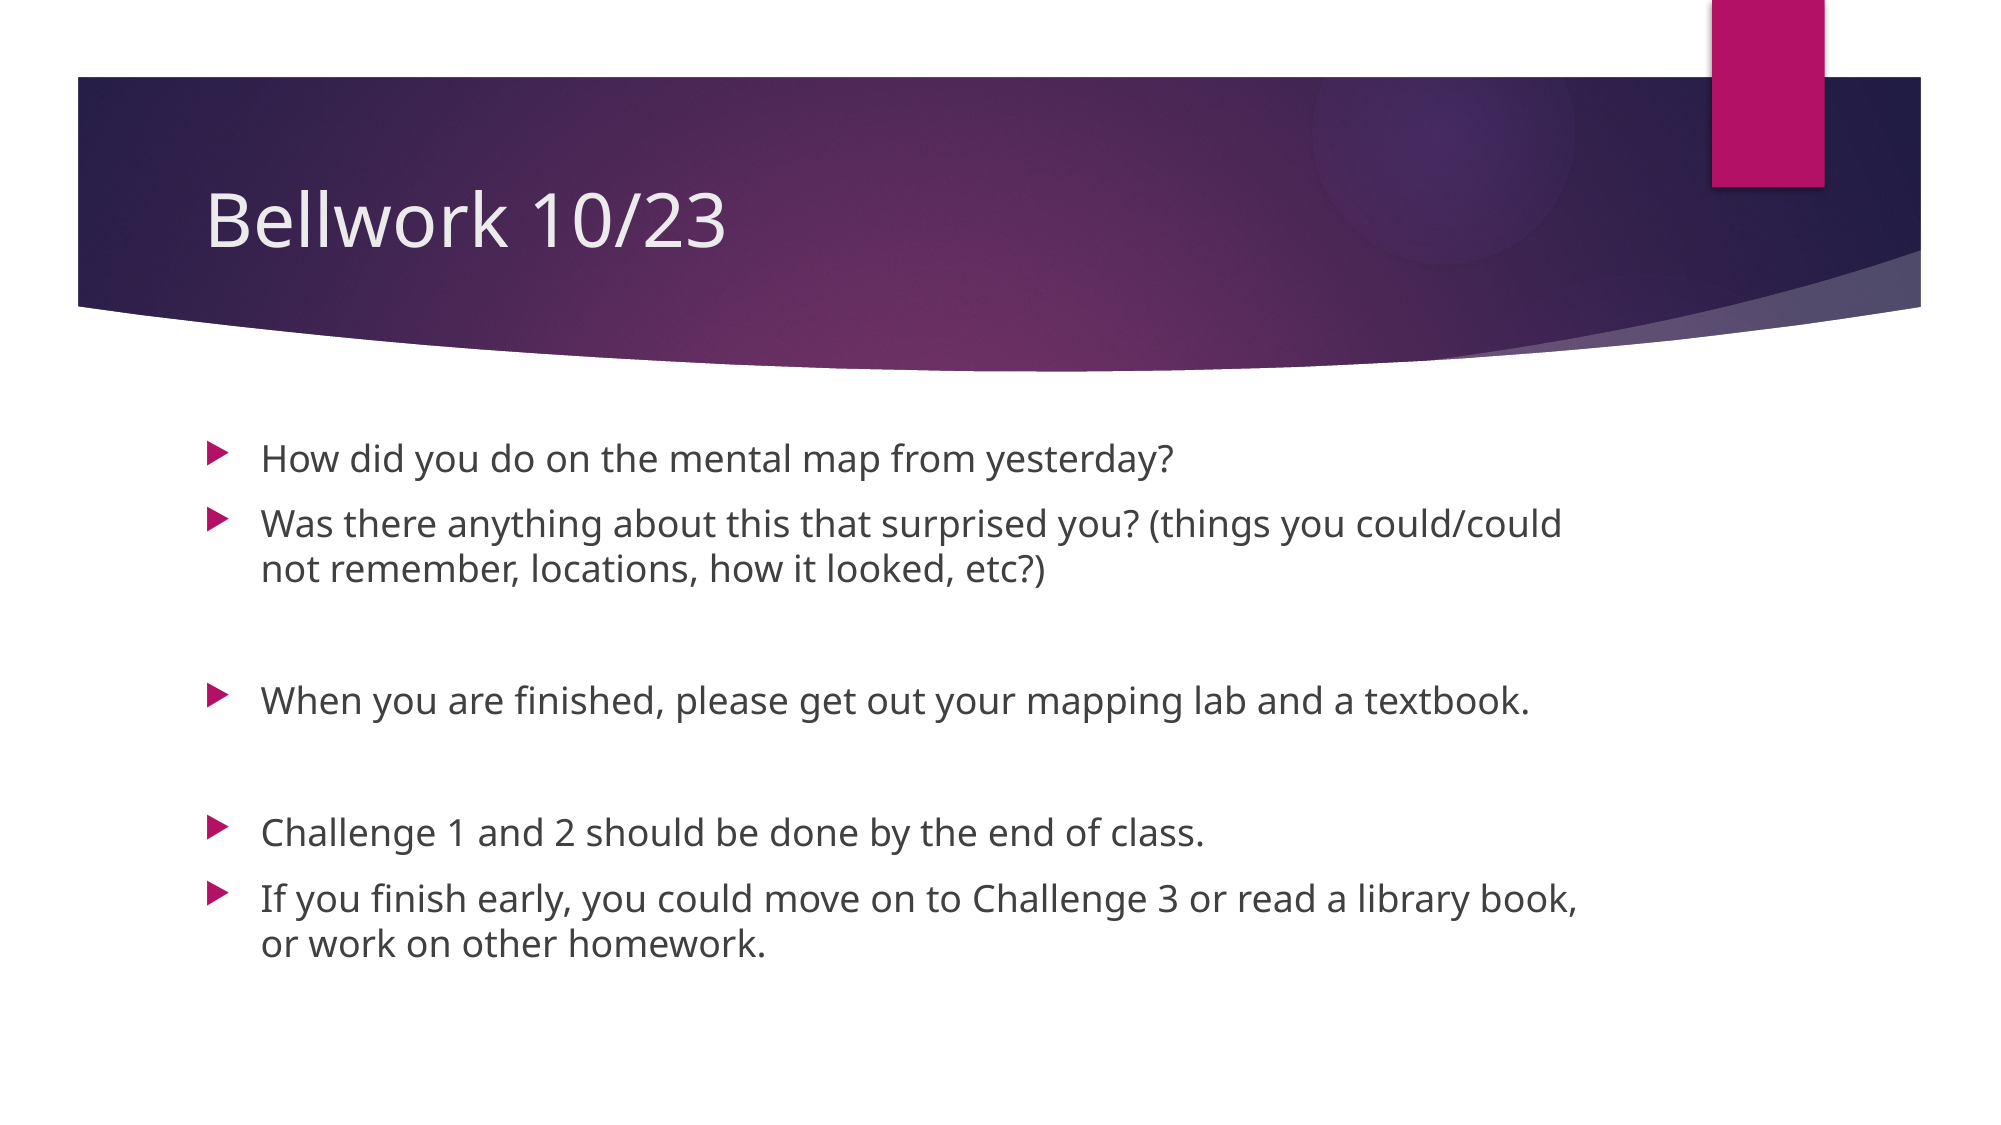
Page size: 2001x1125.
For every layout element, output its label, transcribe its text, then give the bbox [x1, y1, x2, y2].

list How did you do on the mental map from yesterday? Was there anything about this that surprised you? (things you could/could not remember, locations, how it looked, etc?) When you are finished, please get out your mapping lab and a textbook. Challenge 1 and 2 should be done by the end of class. If you finish early, you could move on to Challenge 3 or read a library book, or work on other homework. [189, 427, 1638, 988]
title Bellwork 10/23 [189, 159, 1627, 276]
